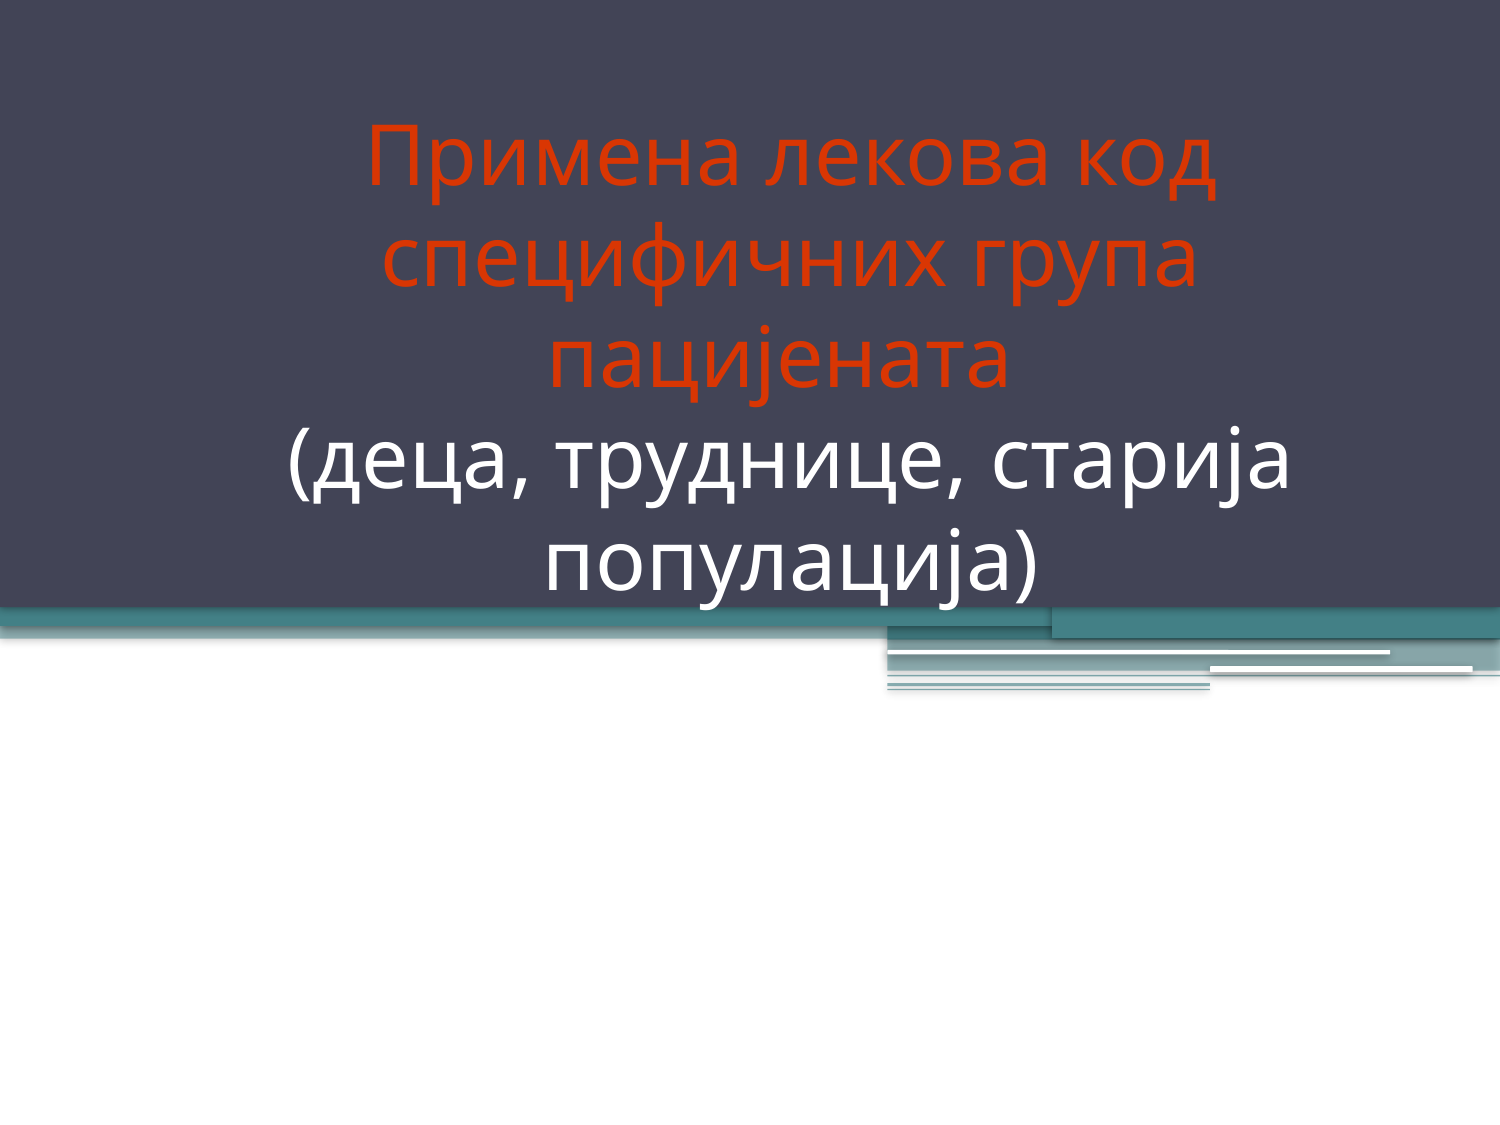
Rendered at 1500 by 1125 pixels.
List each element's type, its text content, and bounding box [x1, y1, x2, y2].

title Примена лекова код специфичних група пацијената (деца, труднице, старија популација) [135, 89, 1447, 615]
